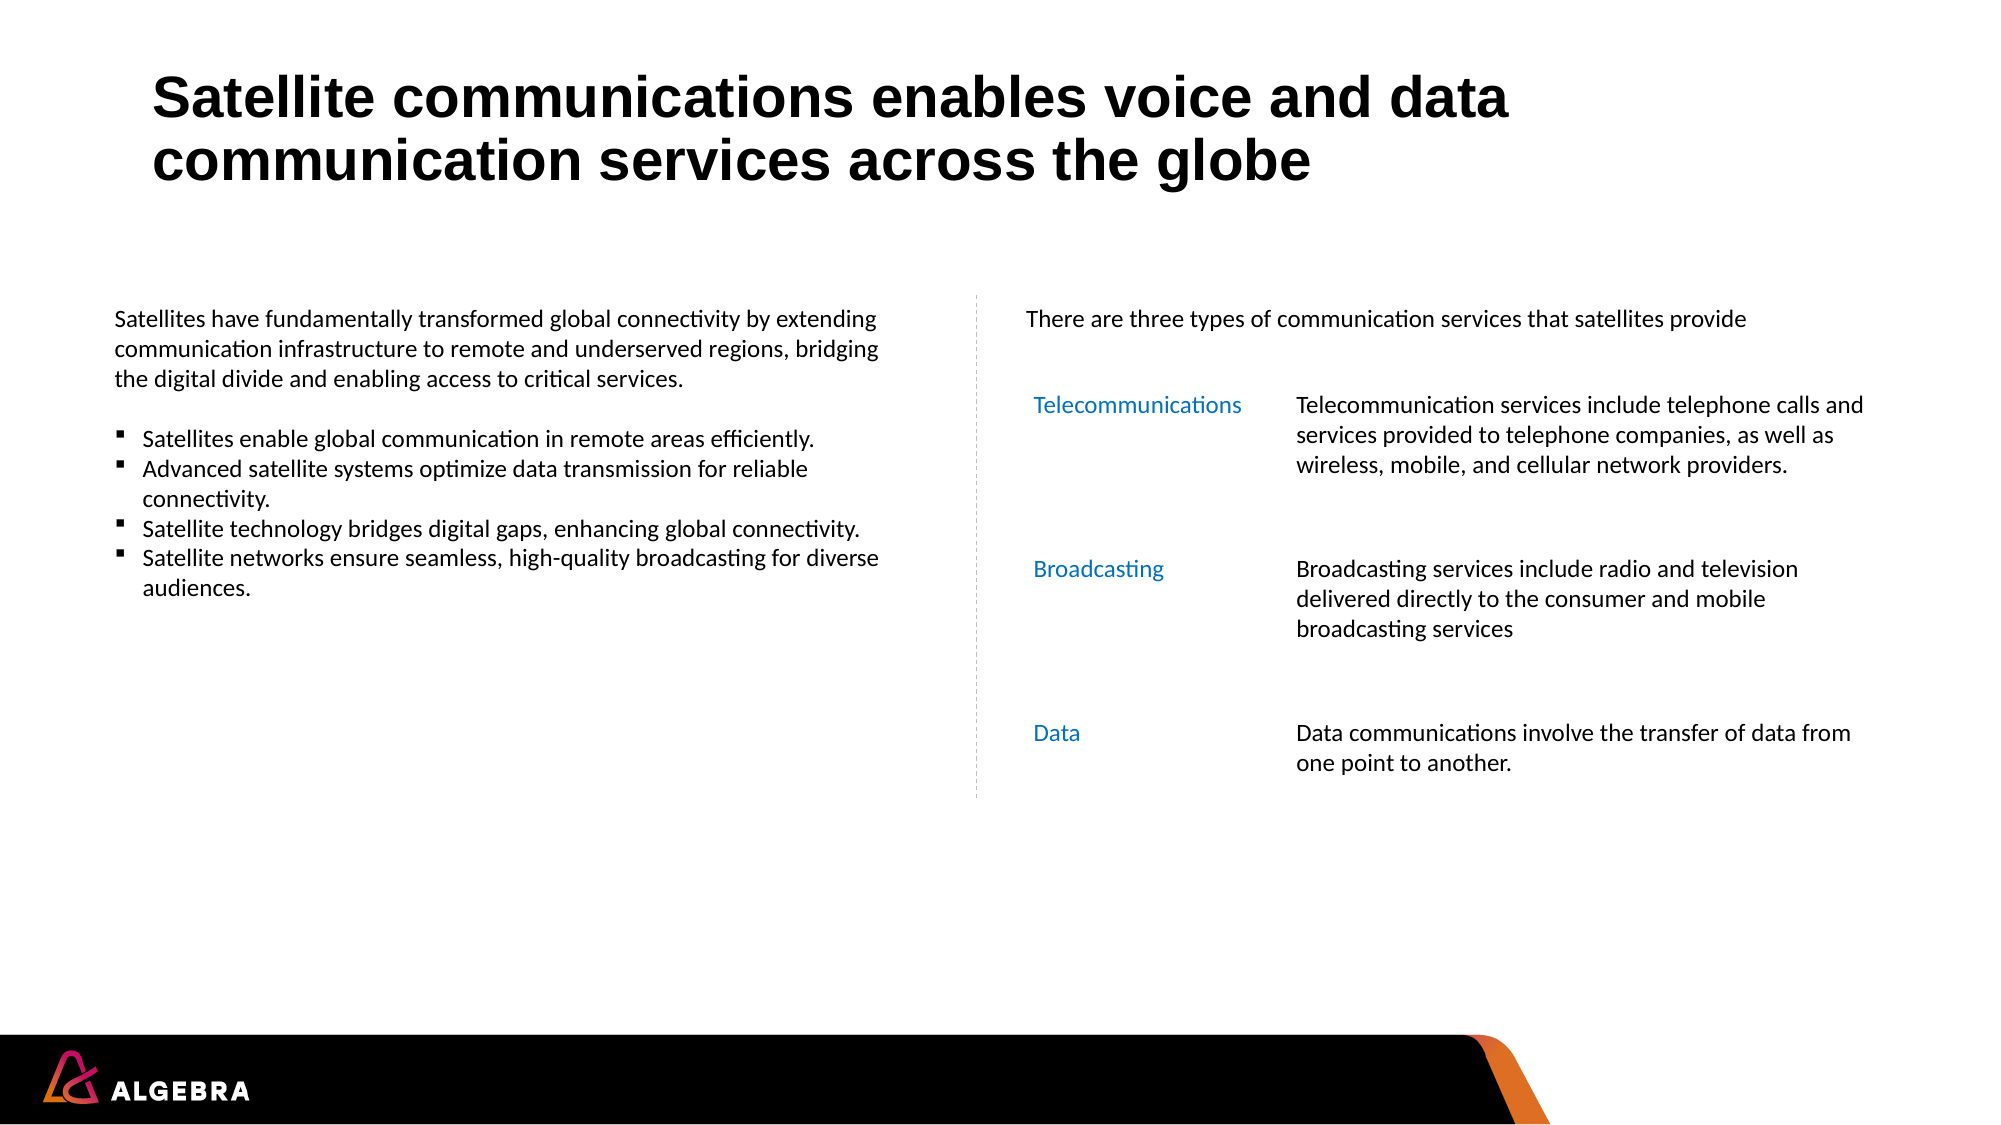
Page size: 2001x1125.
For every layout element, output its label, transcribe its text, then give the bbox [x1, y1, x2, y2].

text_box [1018, 545, 1889, 654]
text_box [1018, 380, 1889, 491]
picture [0, 1034, 1733, 1125]
text_box Satellites have fundamentally transformed global connectivity by extending communication infrastructure to remote and underserved regions, bridging the digital divide and enabling access to critical services. Satellites enable global communication in remote areas efficiently. Advanced satellite systems optimize data transmission for reliable connectivity. Satellite technology bridges digital gaps, enhancing global connectivity. Satellite networks ensure seamless, high-quality broadcasting for diverse audiences. [99, 294, 921, 740]
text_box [1018, 708, 1889, 787]
title Satellite communications enables voice and data communication services across the globe [137, 59, 1863, 278]
text_box There are three types of communication services that satellites provide [1010, 294, 1889, 353]
